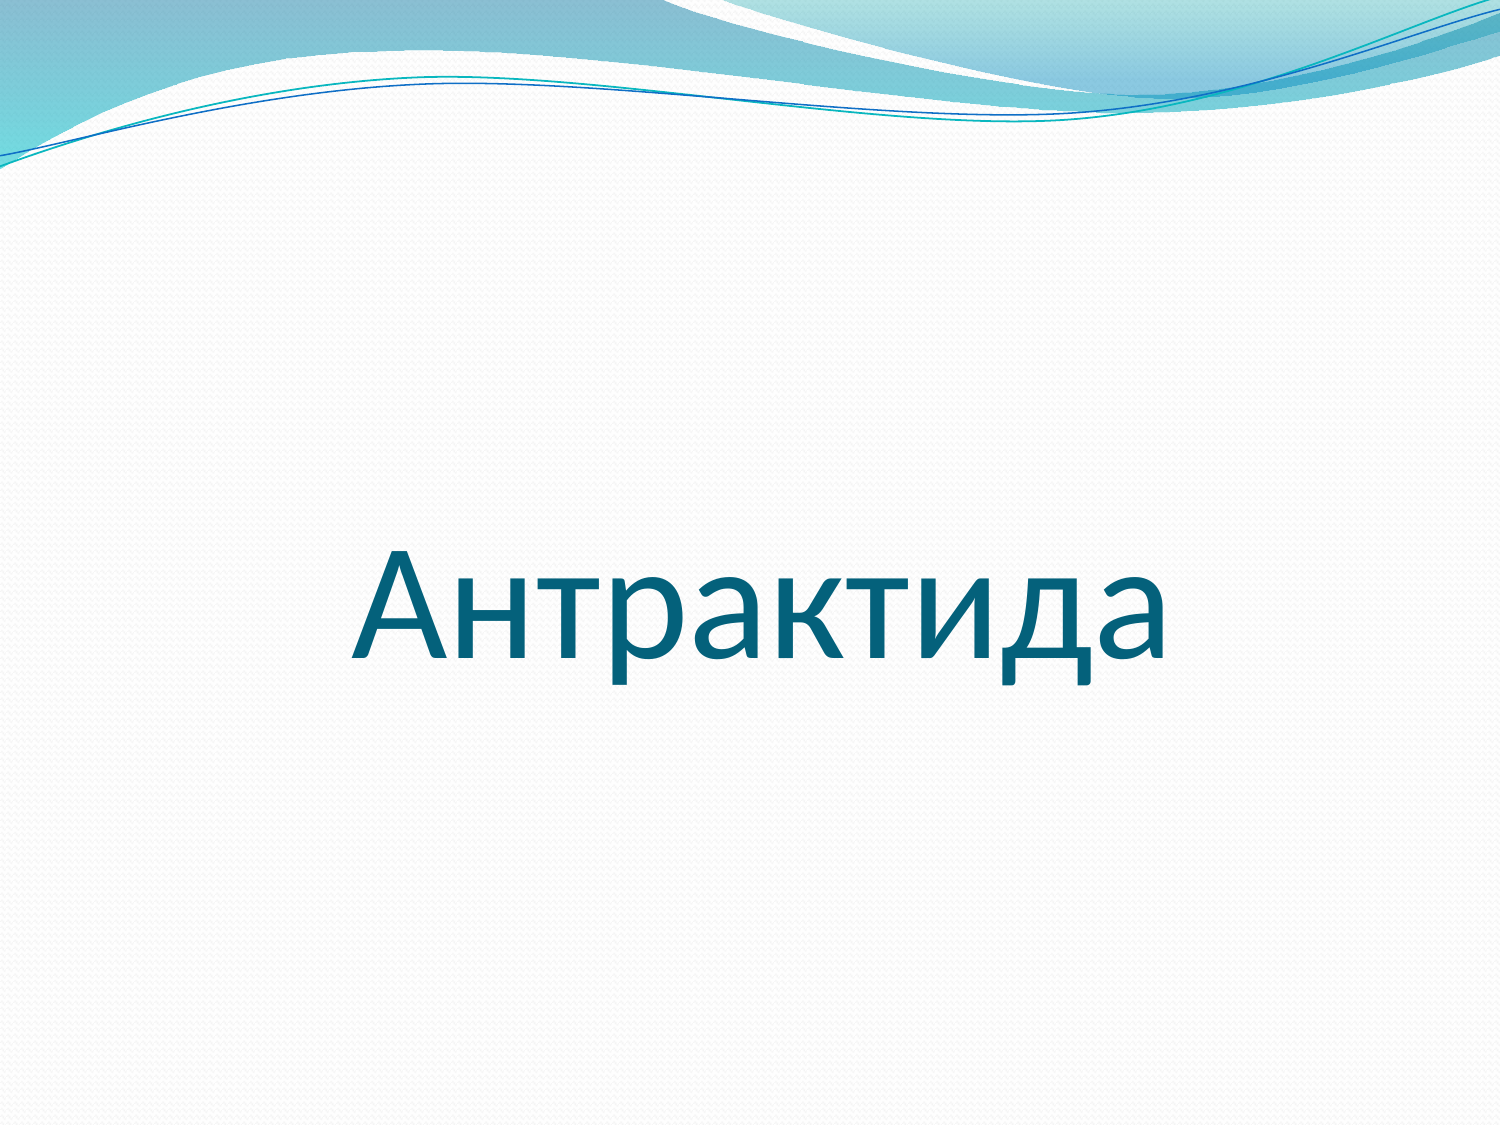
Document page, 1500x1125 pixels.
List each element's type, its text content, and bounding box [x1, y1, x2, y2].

title Антрактида [351, 210, 1500, 692]
